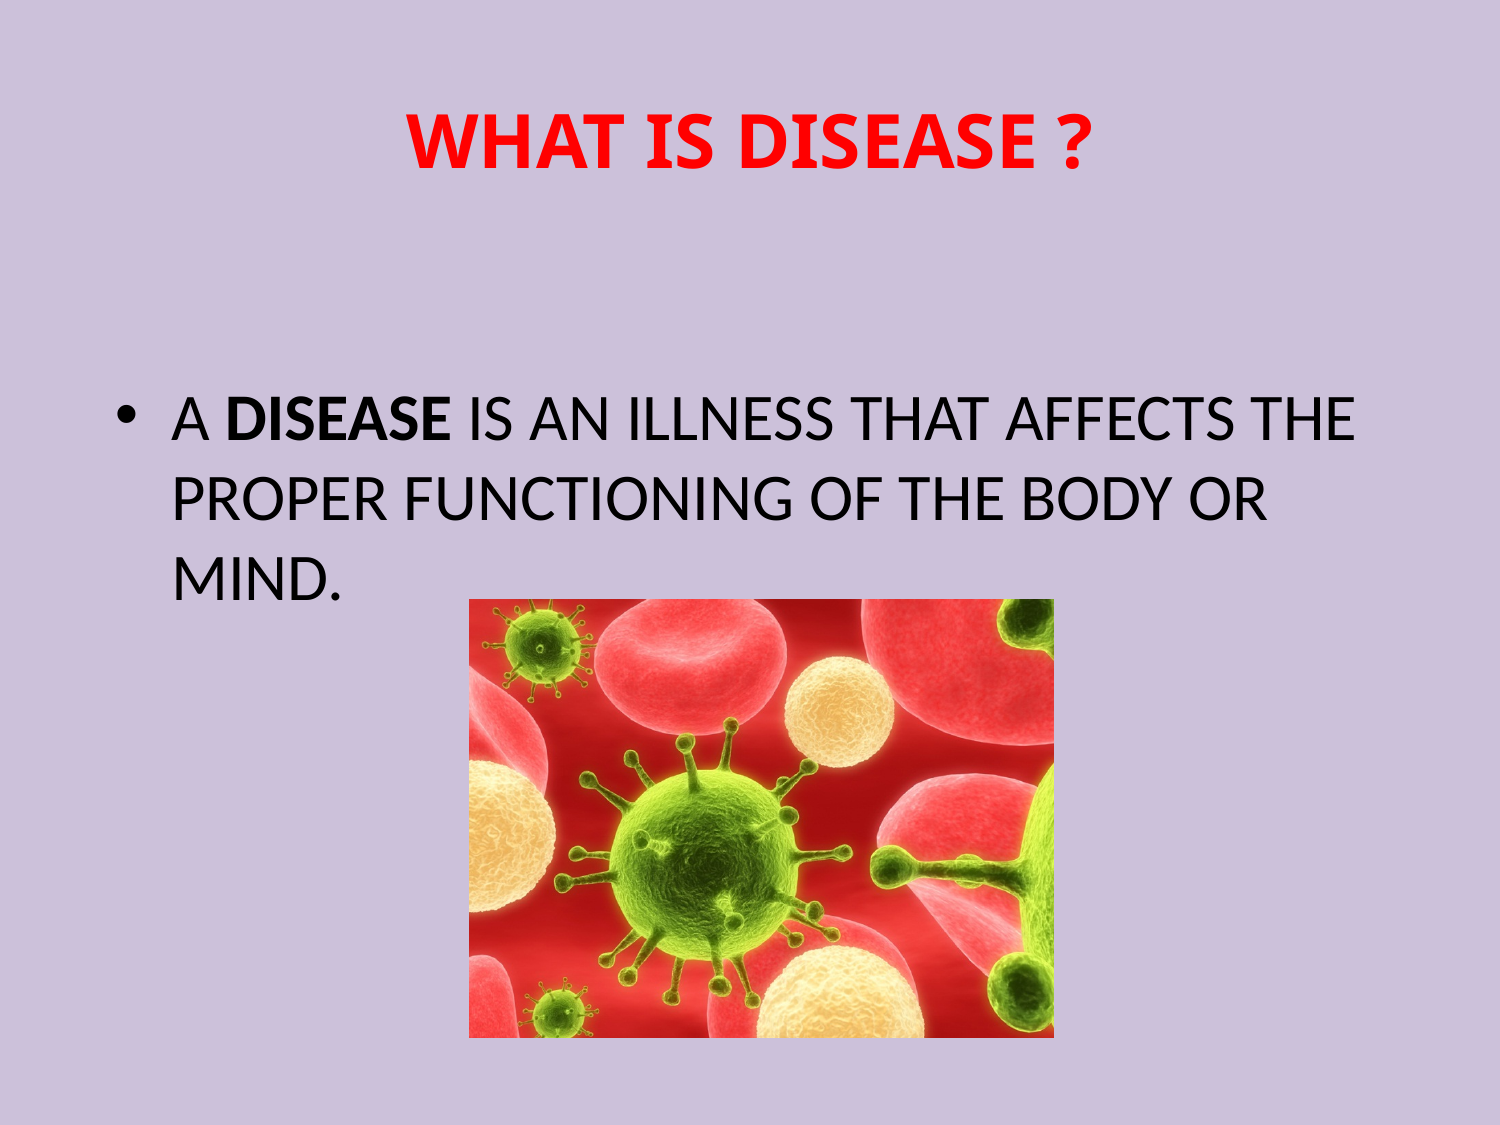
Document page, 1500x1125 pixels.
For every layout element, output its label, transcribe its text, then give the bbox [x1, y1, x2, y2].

picture [469, 599, 1054, 1038]
title WHAT IS DISEASE ? [75, 45, 1425, 233]
list A DISEASE IS AN ILLNESS THAT AFFECTS THE PROPER FUNCTIONING OF THE BODY OR MIND. [99, 272, 1450, 703]
